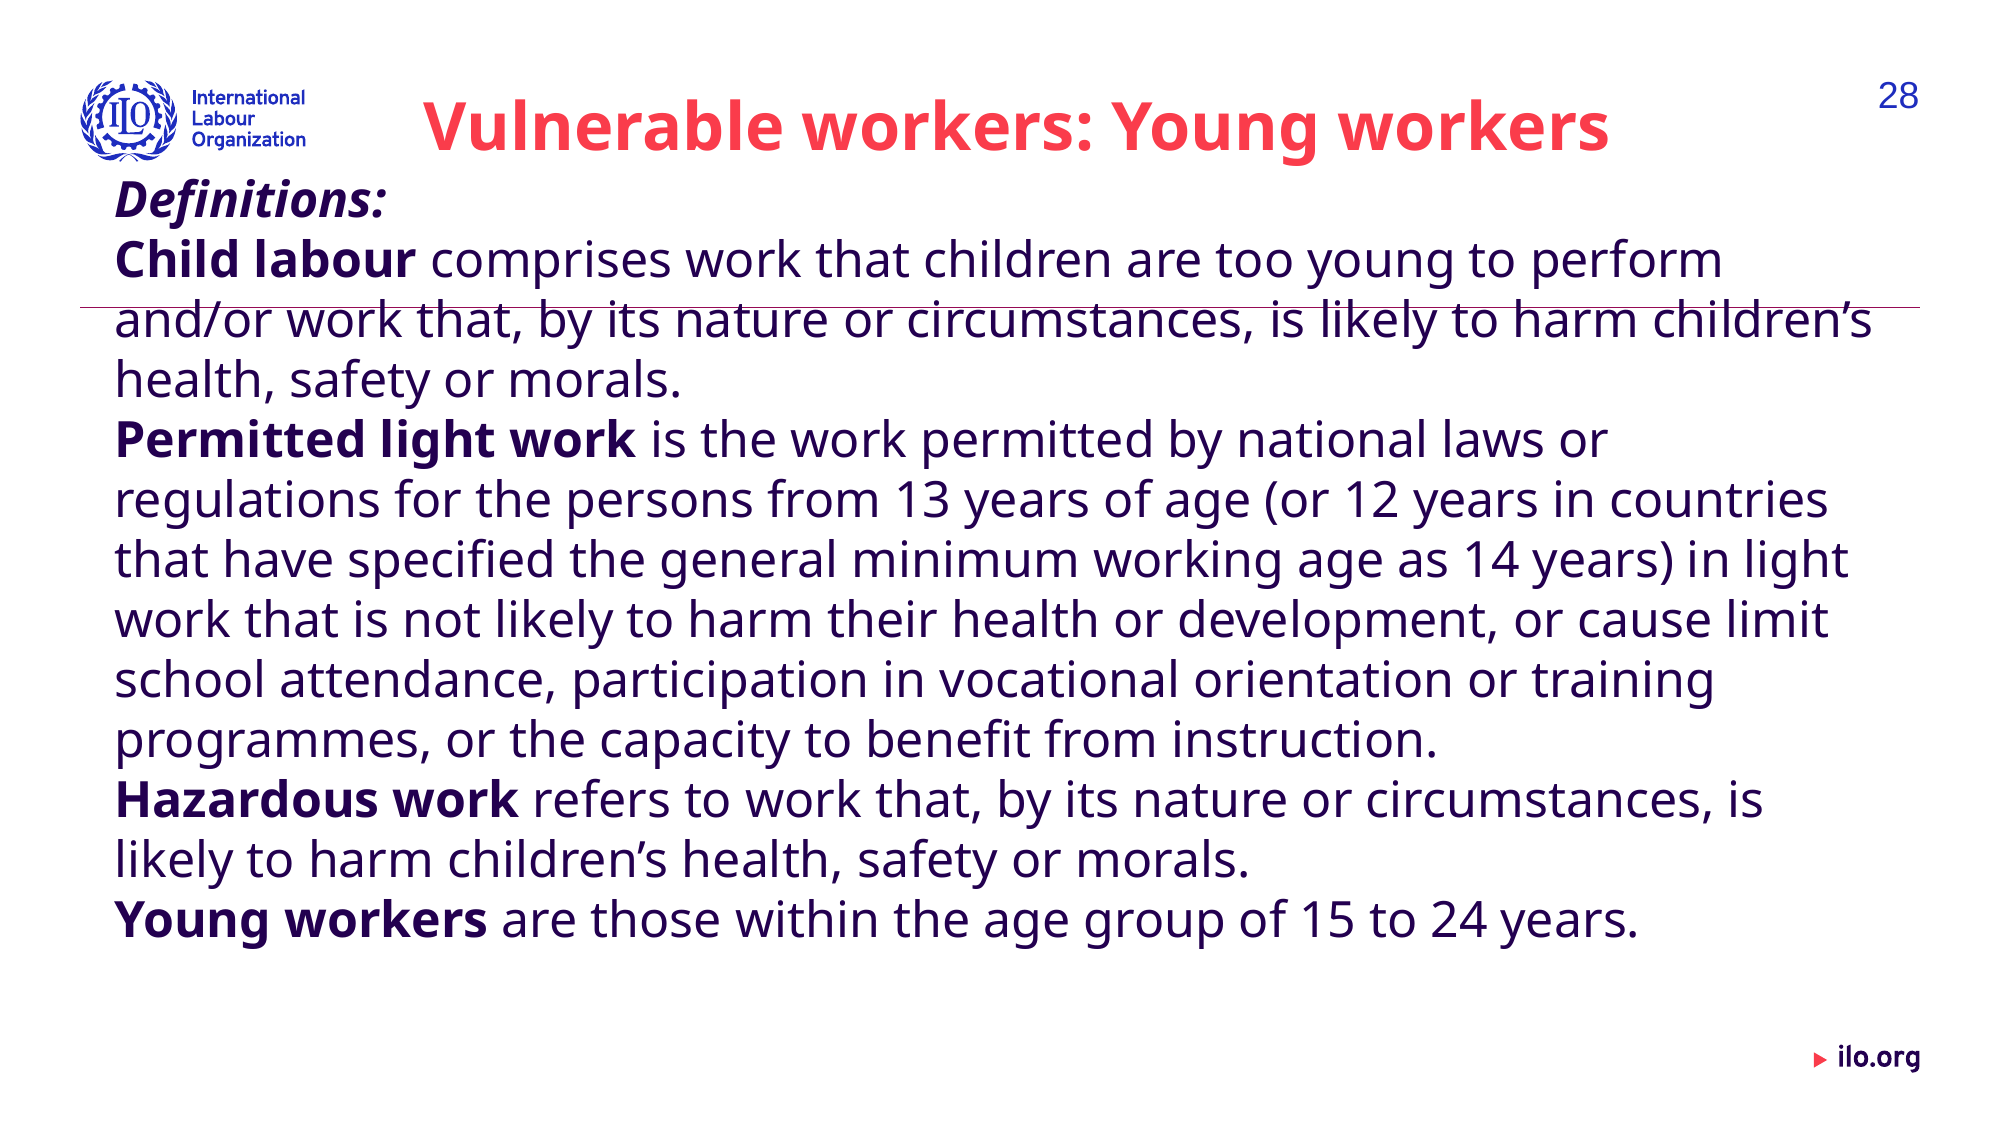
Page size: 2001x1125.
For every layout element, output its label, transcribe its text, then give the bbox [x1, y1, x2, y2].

text_box Definitions: Child labour comprises work that children are too young to perform and/or work that, by its nature or circumstances, is likely to harm children’s health, safety or morals. Permitted light work is the work permitted by national laws or regulations for the persons from 13 years of age (or 12 years in countries that have specified the general minimum working age as 14 years) in light work that is not likely to harm their health or development, or cause limit school attendance, participation in vocational orientation or training programmes, or the capacity to benefit from instruction. Hazardous work refers to work that, by its nature or circumstances, is likely to harm children’s health, safety or morals. Young workers are those within the age group of 15 to 24 years. [99, 100, 1901, 956]
slide_number 28 [1830, 70, 1920, 119]
text_box Vulnerable workers: Young workers [408, 76, 1764, 171]
